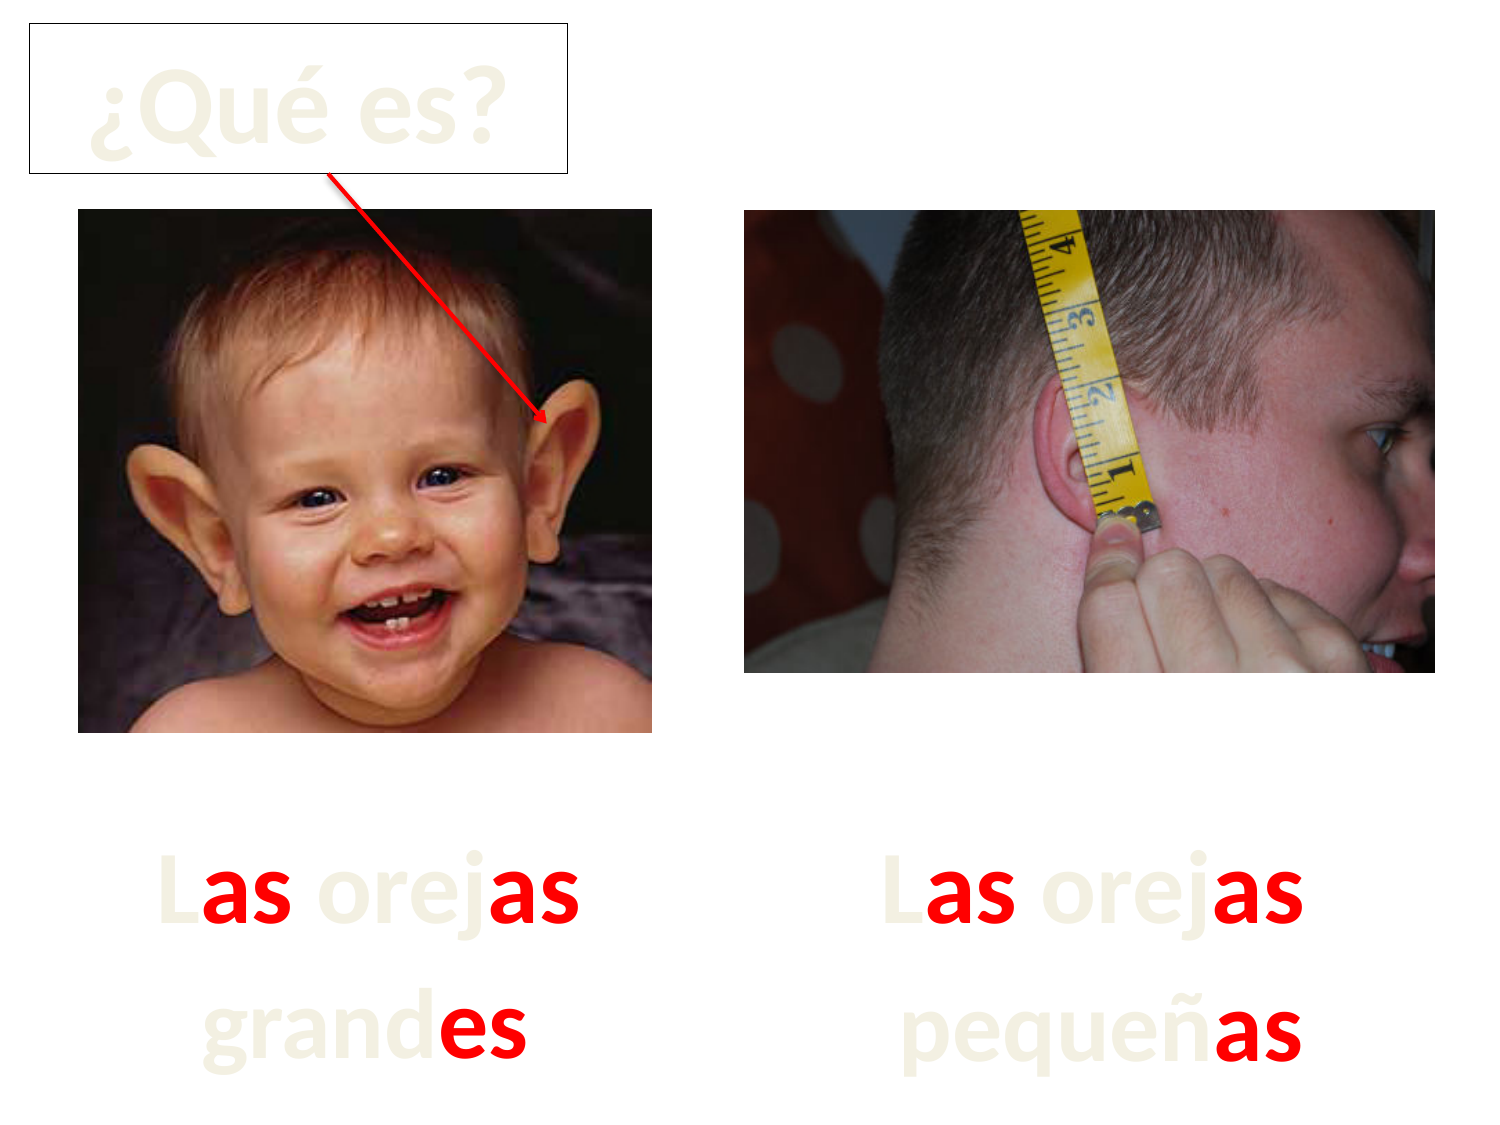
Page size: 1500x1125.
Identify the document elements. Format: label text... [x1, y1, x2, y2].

text_box pequeñas [883, 953, 1319, 1089]
text_box Las orejas [141, 812, 596, 953]
text_box Las orejas [865, 812, 1320, 953]
text_box ¿Qué es? [29, 23, 568, 174]
text_box grandes [186, 951, 544, 1086]
picture [744, 209, 1435, 673]
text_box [327, 173, 547, 424]
picture [78, 209, 652, 734]
